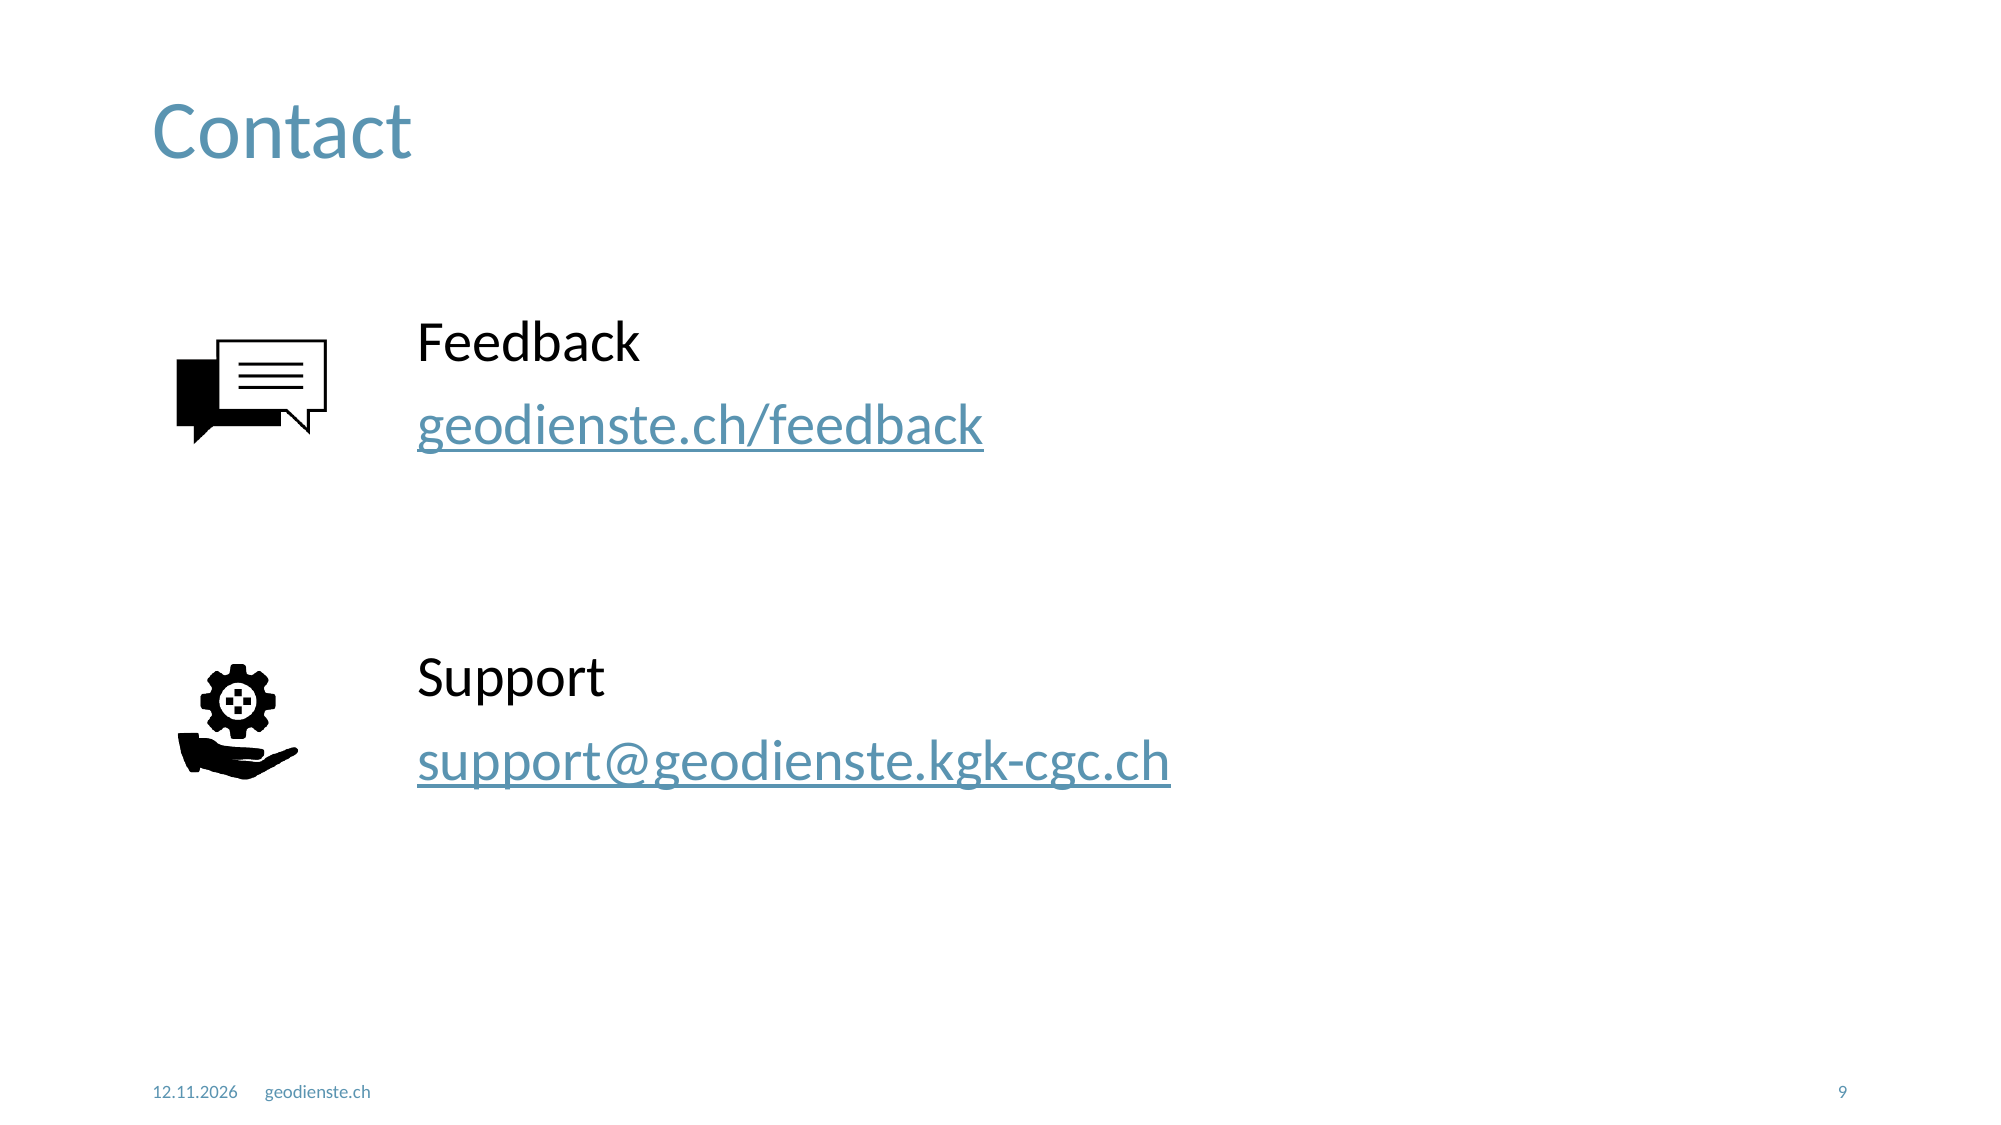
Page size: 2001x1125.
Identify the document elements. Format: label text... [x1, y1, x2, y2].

picture [116, 277, 384, 480]
footer geodienste.ch [249, 1061, 588, 1122]
text_box Contact [137, 79, 1863, 206]
list Feedback geodienste.ch/feedback Support support@geodienste.kgk-cgc.ch [402, 303, 2000, 745]
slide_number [137, 1061, 249, 1122]
slide_number 9 [1412, 1061, 1863, 1122]
picture [99, 601, 367, 804]
